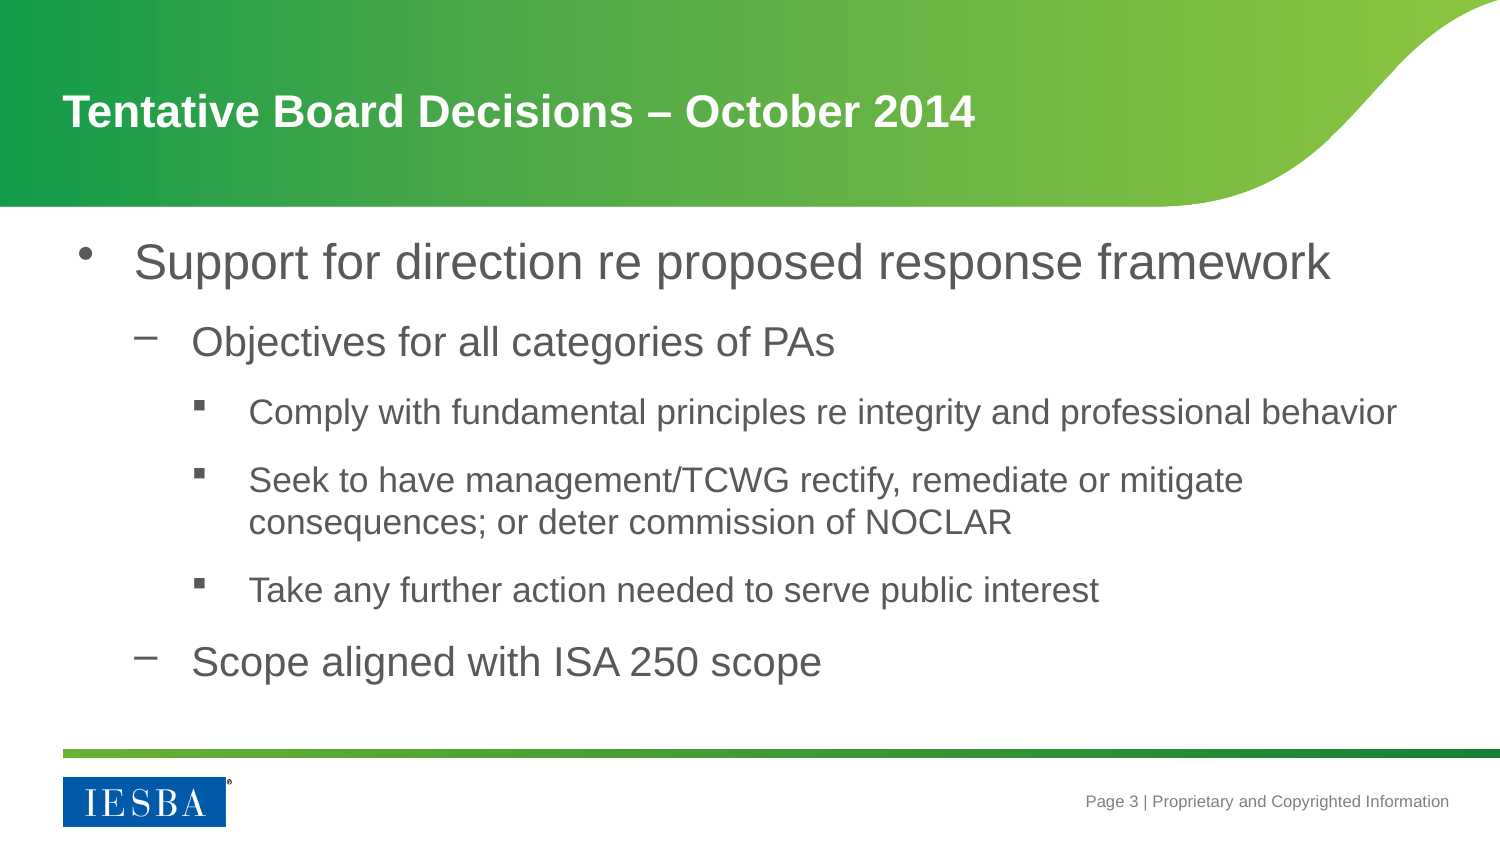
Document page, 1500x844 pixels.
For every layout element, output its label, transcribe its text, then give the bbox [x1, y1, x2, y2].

picture [0, 0, 1500, 207]
title Tentative Board Decisions – October 2014 [62, 46, 1300, 172]
picture [63, 777, 232, 827]
list Support for direction re proposed response framework Objectives for all categories of PAs Comply with fundamental principles re integrity and professional behavior Seek to have management/TCWG rectify, remediate or mitigate consequences; or deter commission of NOCLAR Take any further action needed to serve public interest Scope aligned with ISA 250 scope [62, 221, 1475, 760]
